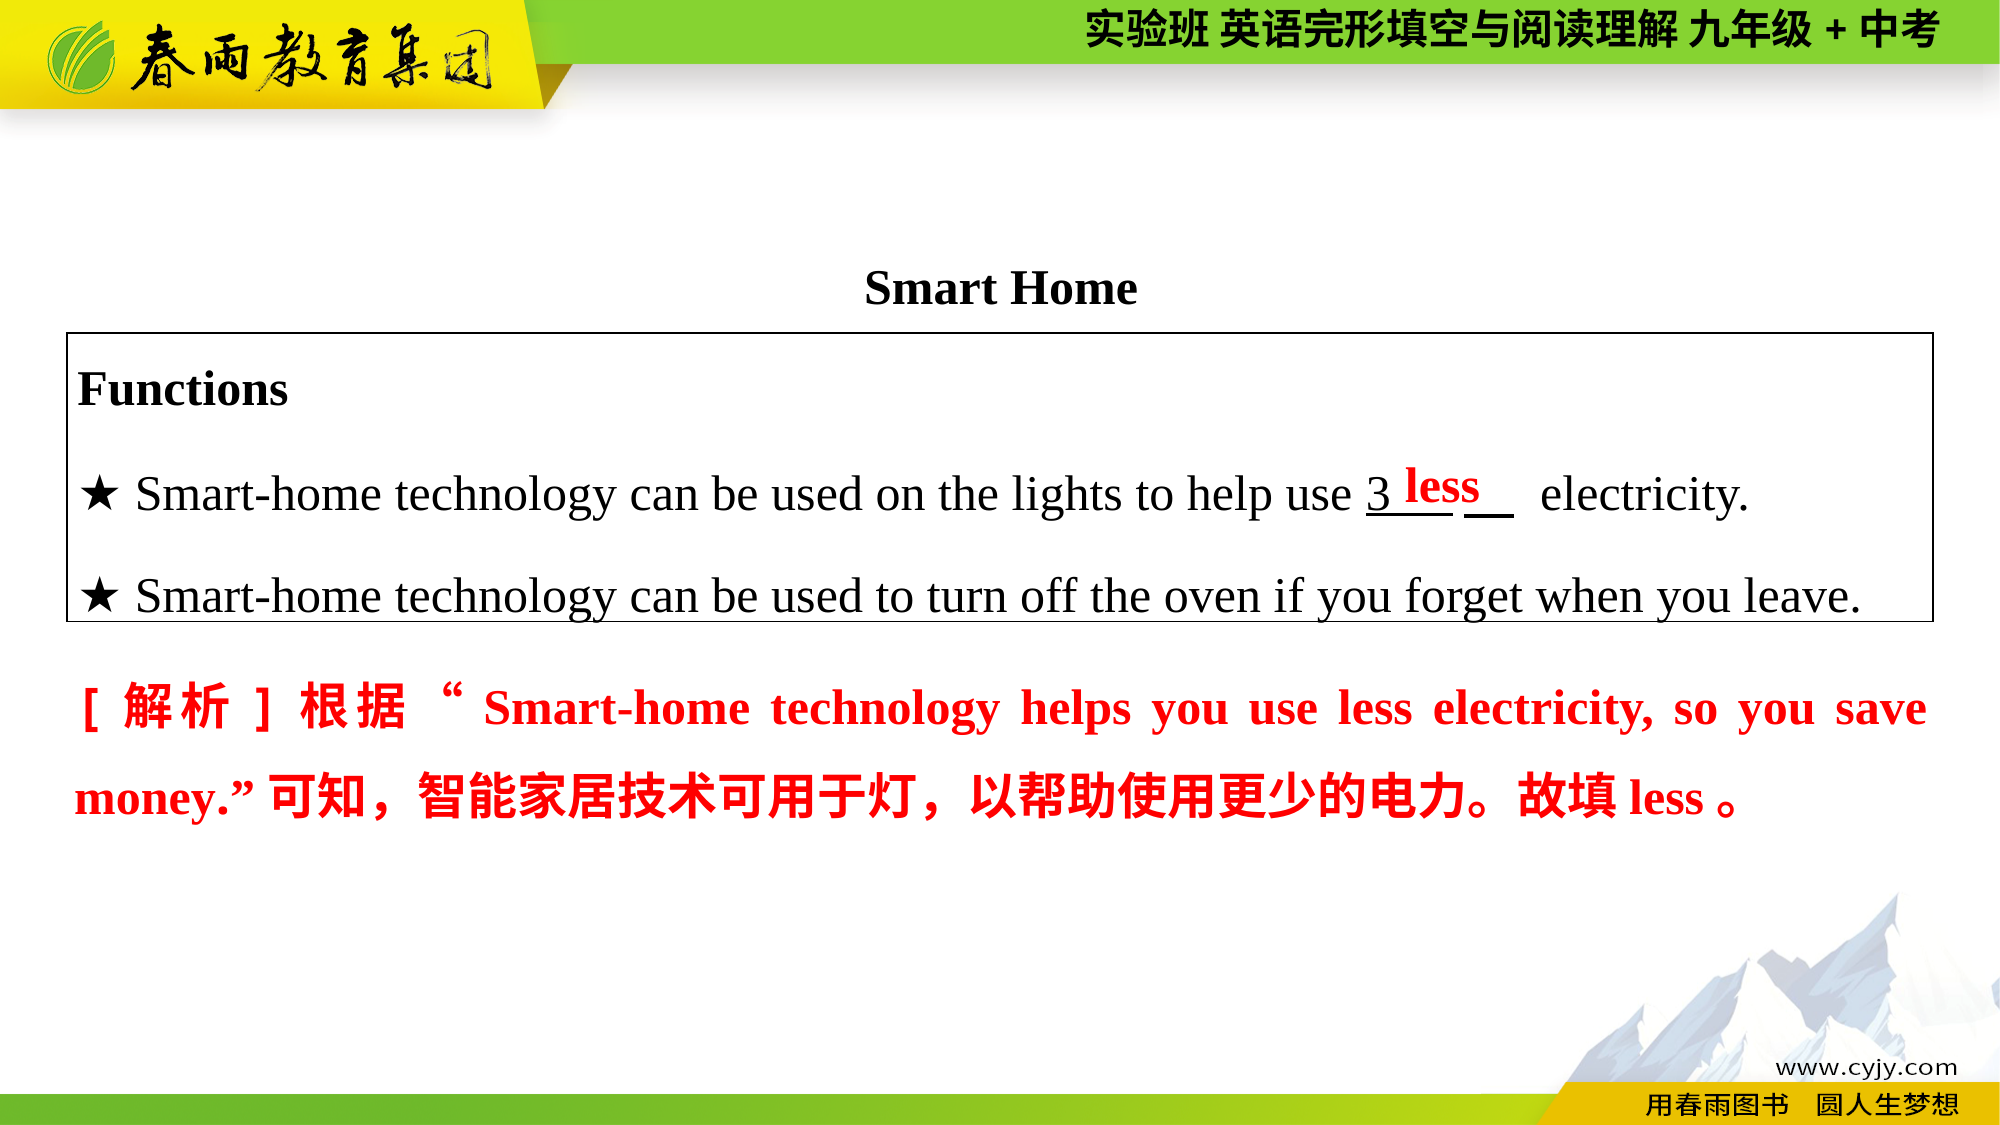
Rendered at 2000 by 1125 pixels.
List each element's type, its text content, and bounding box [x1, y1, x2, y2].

picture [0, 0, 2000, 1125]
list Smart Home [59, 216, 1944, 312]
text_box [解析]根据“Smart-home technology helps you use less electricity, so you save money.”可知，智能家居技术可用于灯，以帮助使用更少的电力。故填less。 [59, 636, 1944, 832]
table_header Functions ★ Smart-home technology can be used on the lights to help use 3 electricity. ★ Smart-home technology can be used to turn off the oven if you forget when you leave. [68, 334, 1932, 621]
text_box less [1390, 445, 1496, 520]
